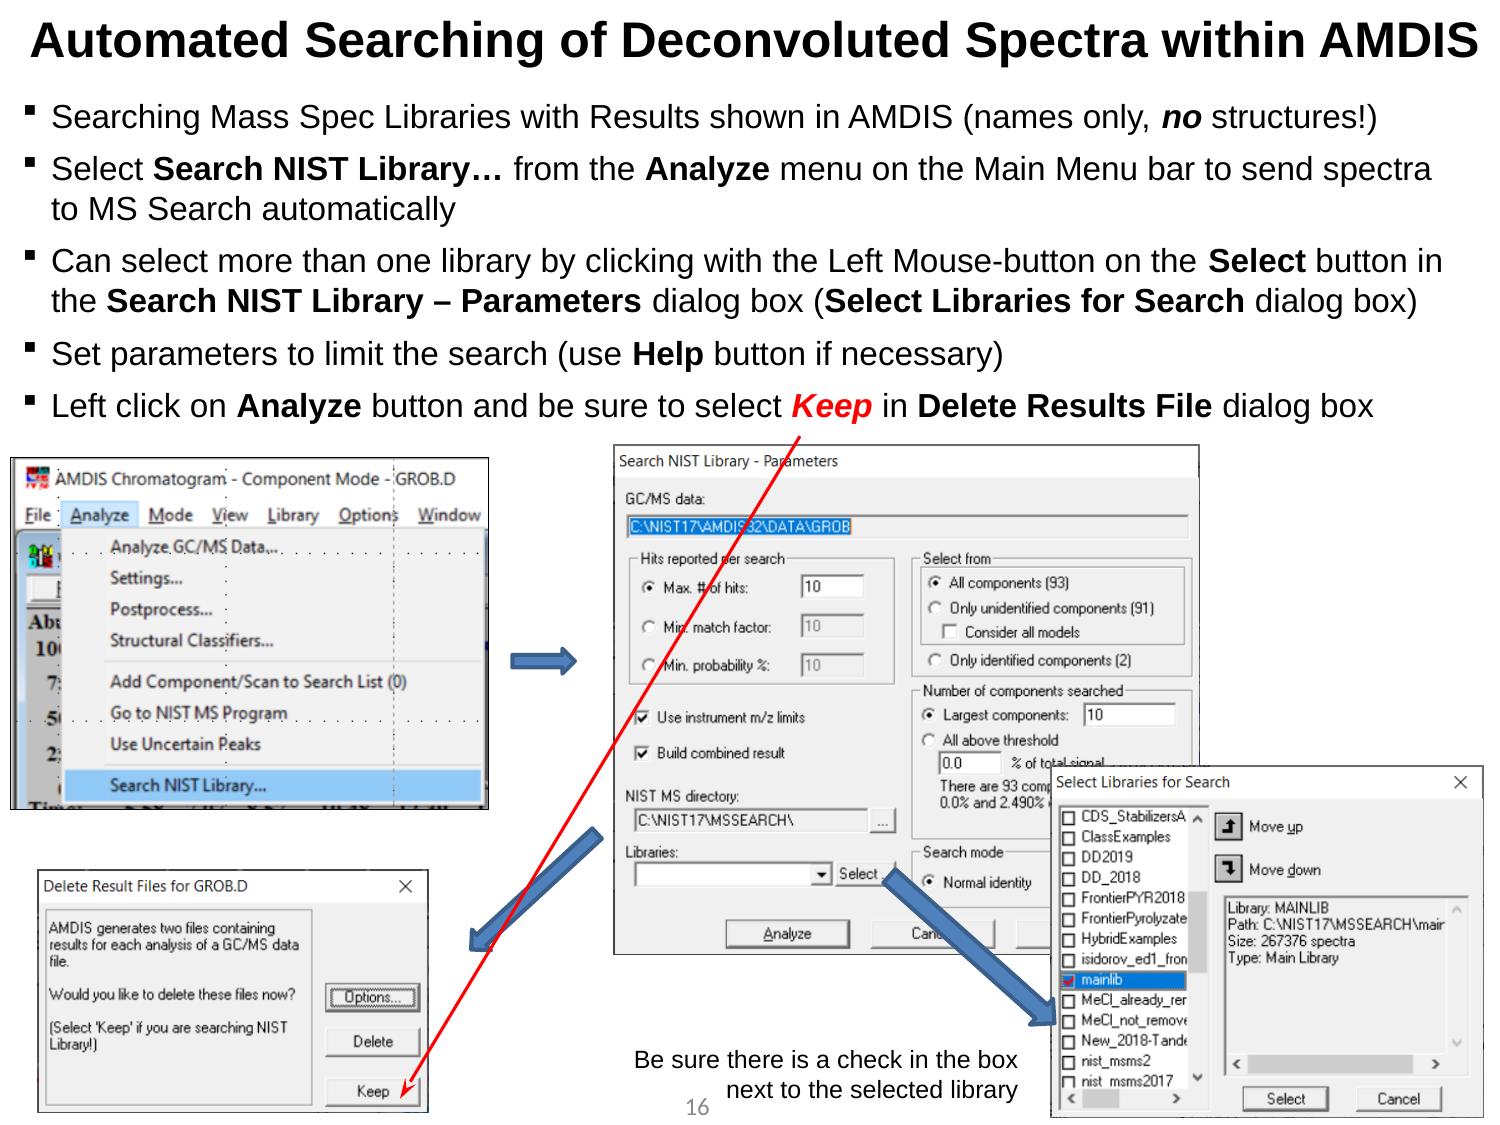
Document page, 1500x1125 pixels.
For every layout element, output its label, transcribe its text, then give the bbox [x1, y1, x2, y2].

text_box Automated Searching of Deconvoluted Spectra within AMDIS [14, 0, 1496, 75]
text_box Searching Mass Spec Libraries with Results shown in AMDIS (names only, no structures!) Select Search NIST Library… from the Analyze menu on the Main Menu bar to send spectra to MS Search automatically Can select more than one library by clicking with the Left Mouse-button on the Select button in the Search NIST Library – Parameters dialog box (Select Libraries for Search dialog box) Set parameters to limit the search (use Help button if necessary) Left click on Analyze button and be sure to select Keep in Delete Results File dialog box [7, 87, 1475, 432]
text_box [399, 435, 801, 1099]
picture [801, 443, 1484, 1118]
text_box [971, 964, 1044, 1027]
picture [9, 457, 399, 810]
slide_number 16 [375, 1107, 725, 1125]
picture [37, 869, 429, 1113]
text_box Be sure there is a check in the box next to the selected library [725, 1036, 1034, 1111]
